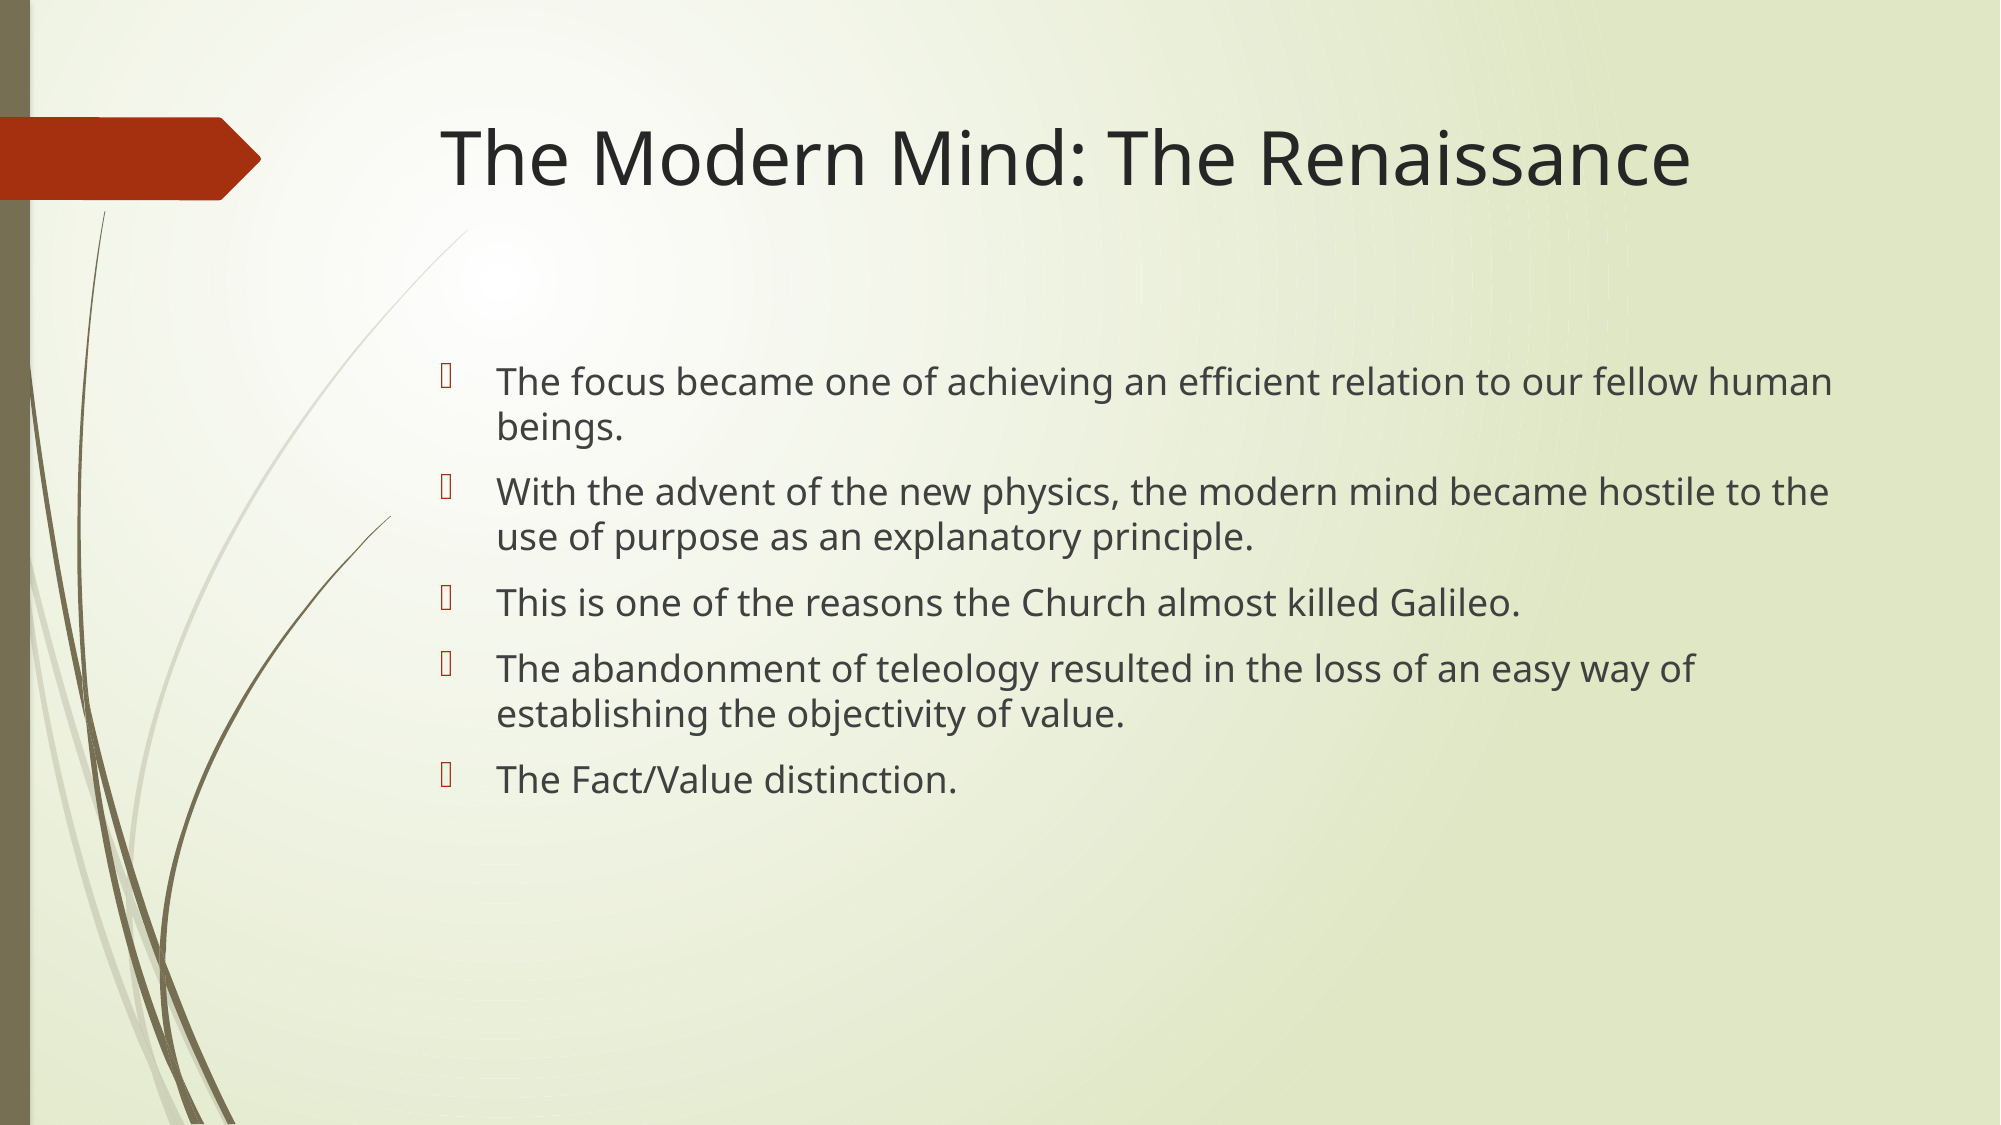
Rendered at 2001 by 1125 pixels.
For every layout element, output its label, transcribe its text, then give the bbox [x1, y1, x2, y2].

title The Modern Mind: The Renaissance [425, 102, 1888, 313]
list The focus became one of achieving an efficient relation to our fellow human beings. With the advent of the new physics, the modern mind became hostile to the use of purpose as an explanatory principle. This is one of the reasons the Church almost killed Galileo. The abandonment of teleology resulted in the loss of an easy way of establishing the objectivity of value. The Fact/Value distinction. [424, 350, 1888, 970]
